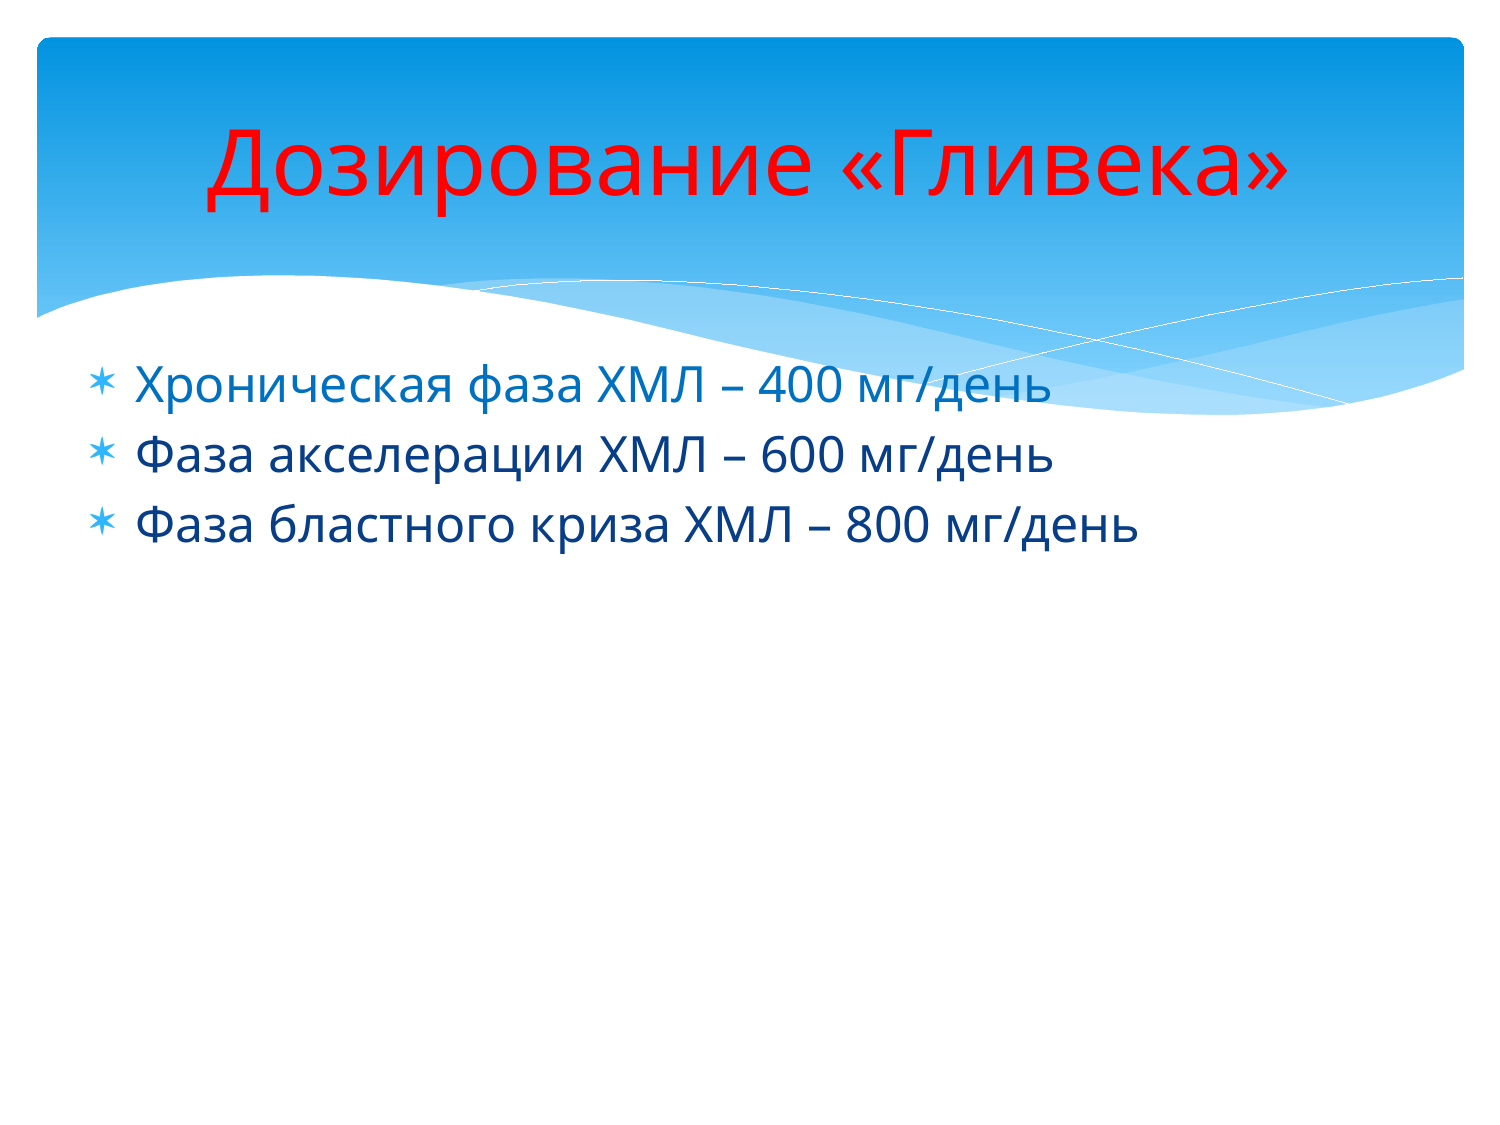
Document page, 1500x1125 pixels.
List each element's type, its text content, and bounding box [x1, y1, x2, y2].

list Хроническая фаза ХМЛ – 400 мг/день Фаза акселерации ХМЛ – 600 мг/день Фаза бластного криза ХМЛ – 800 мг/день [75, 275, 1500, 1050]
title Дозирование «Гливека» [75, 55, 1425, 261]
